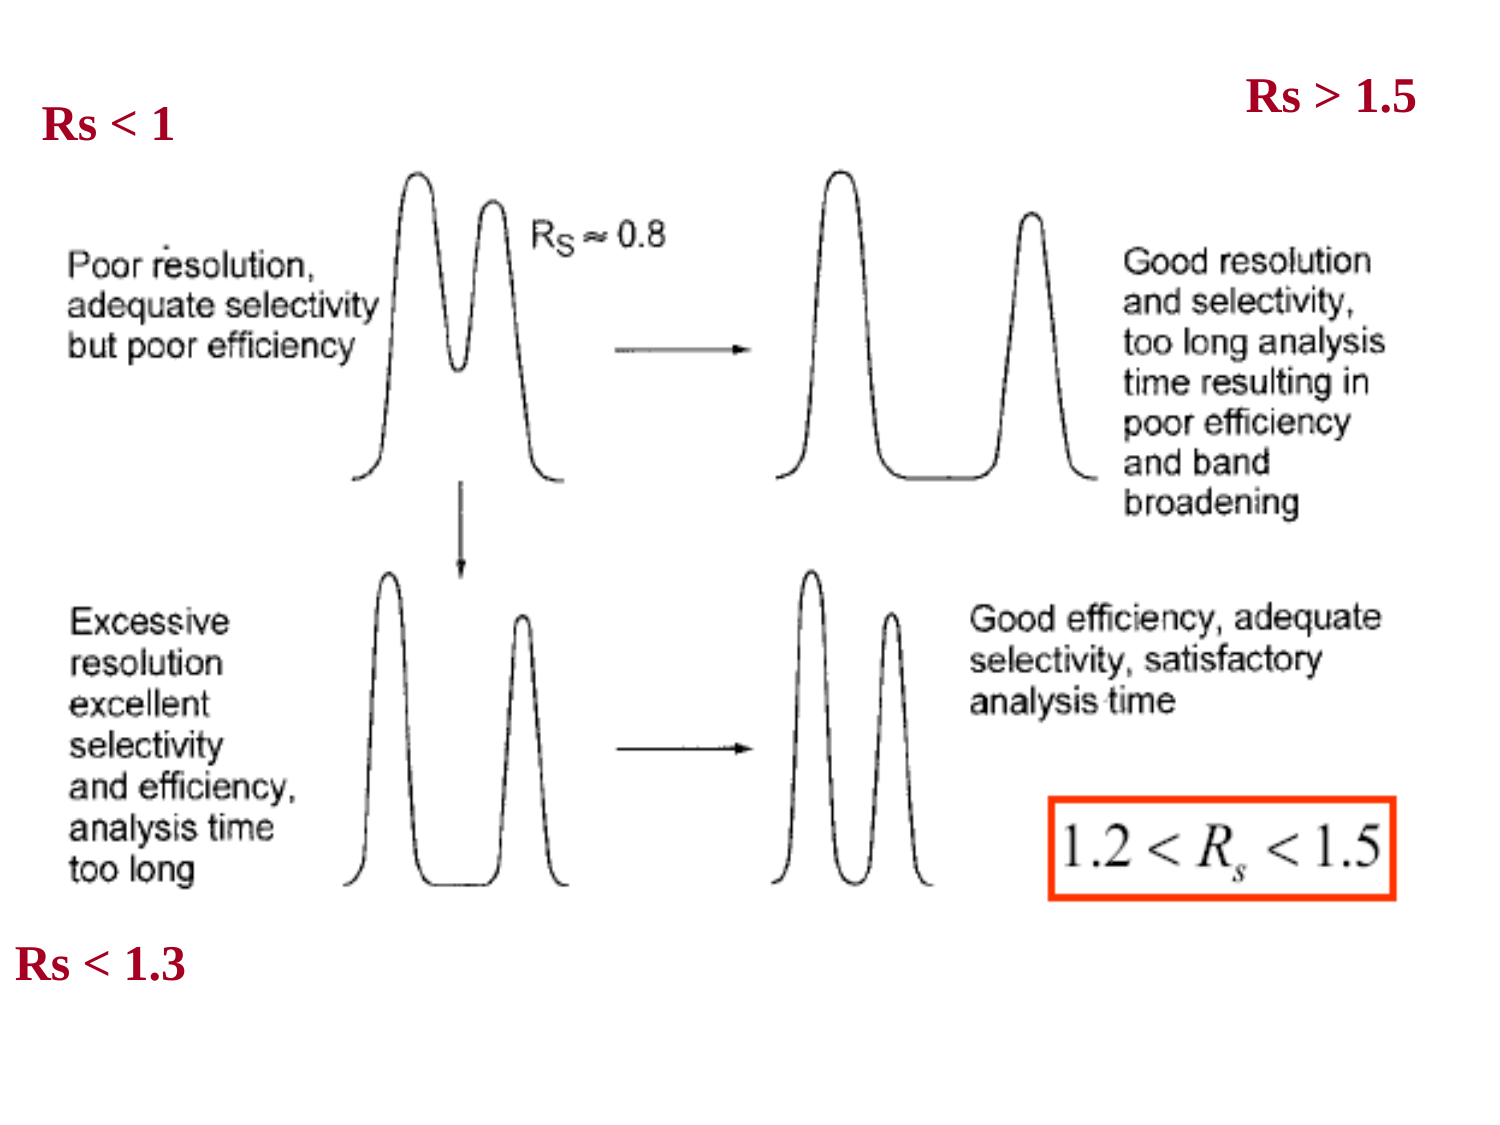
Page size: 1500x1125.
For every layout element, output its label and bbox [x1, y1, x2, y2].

text_box [0, 54, 1500, 998]
